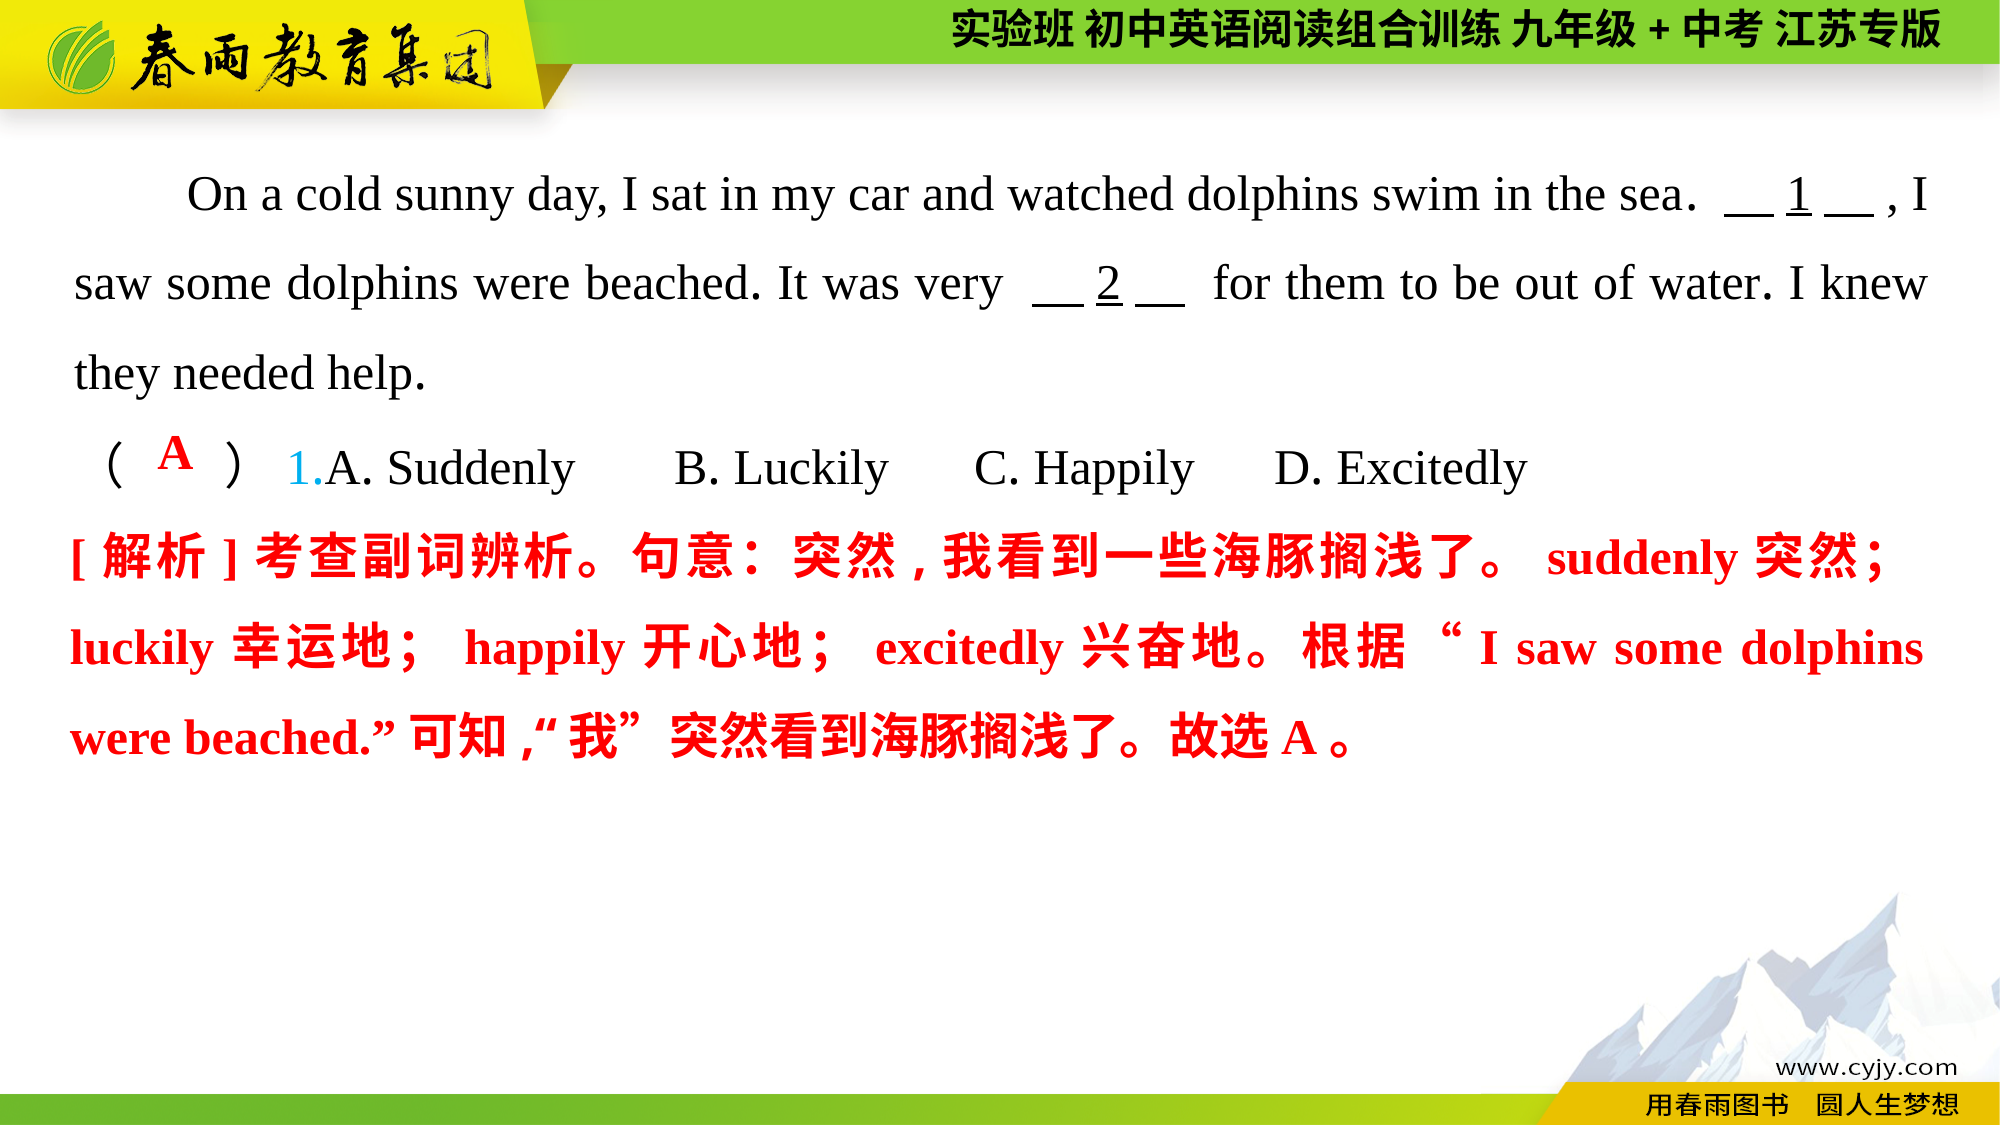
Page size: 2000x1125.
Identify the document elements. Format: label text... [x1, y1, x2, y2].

text_box （ ）1.A. Suddenly B. Luckily C. Happily D. Excitedly [59, 397, 1944, 502]
text_box A [142, 411, 209, 486]
picture [0, 0, 2000, 1125]
list On a cold sunny day, I sat in my car and watched dolphins swim in the sea. 1 , I saw some dolphins were beached. It was very 2 for them to be out of water. I knew they needed help. [59, 122, 1944, 397]
text_box [解析]考查副词辨析。句意：突然,我看到一些海豚搁浅了。suddenly突然；luckily幸运地；happily开心地；excitedly兴奋地。根据“I saw some dolphins were beached.”可知,“我”突然看到海豚搁浅了。故选A。 [54, 486, 1939, 772]
